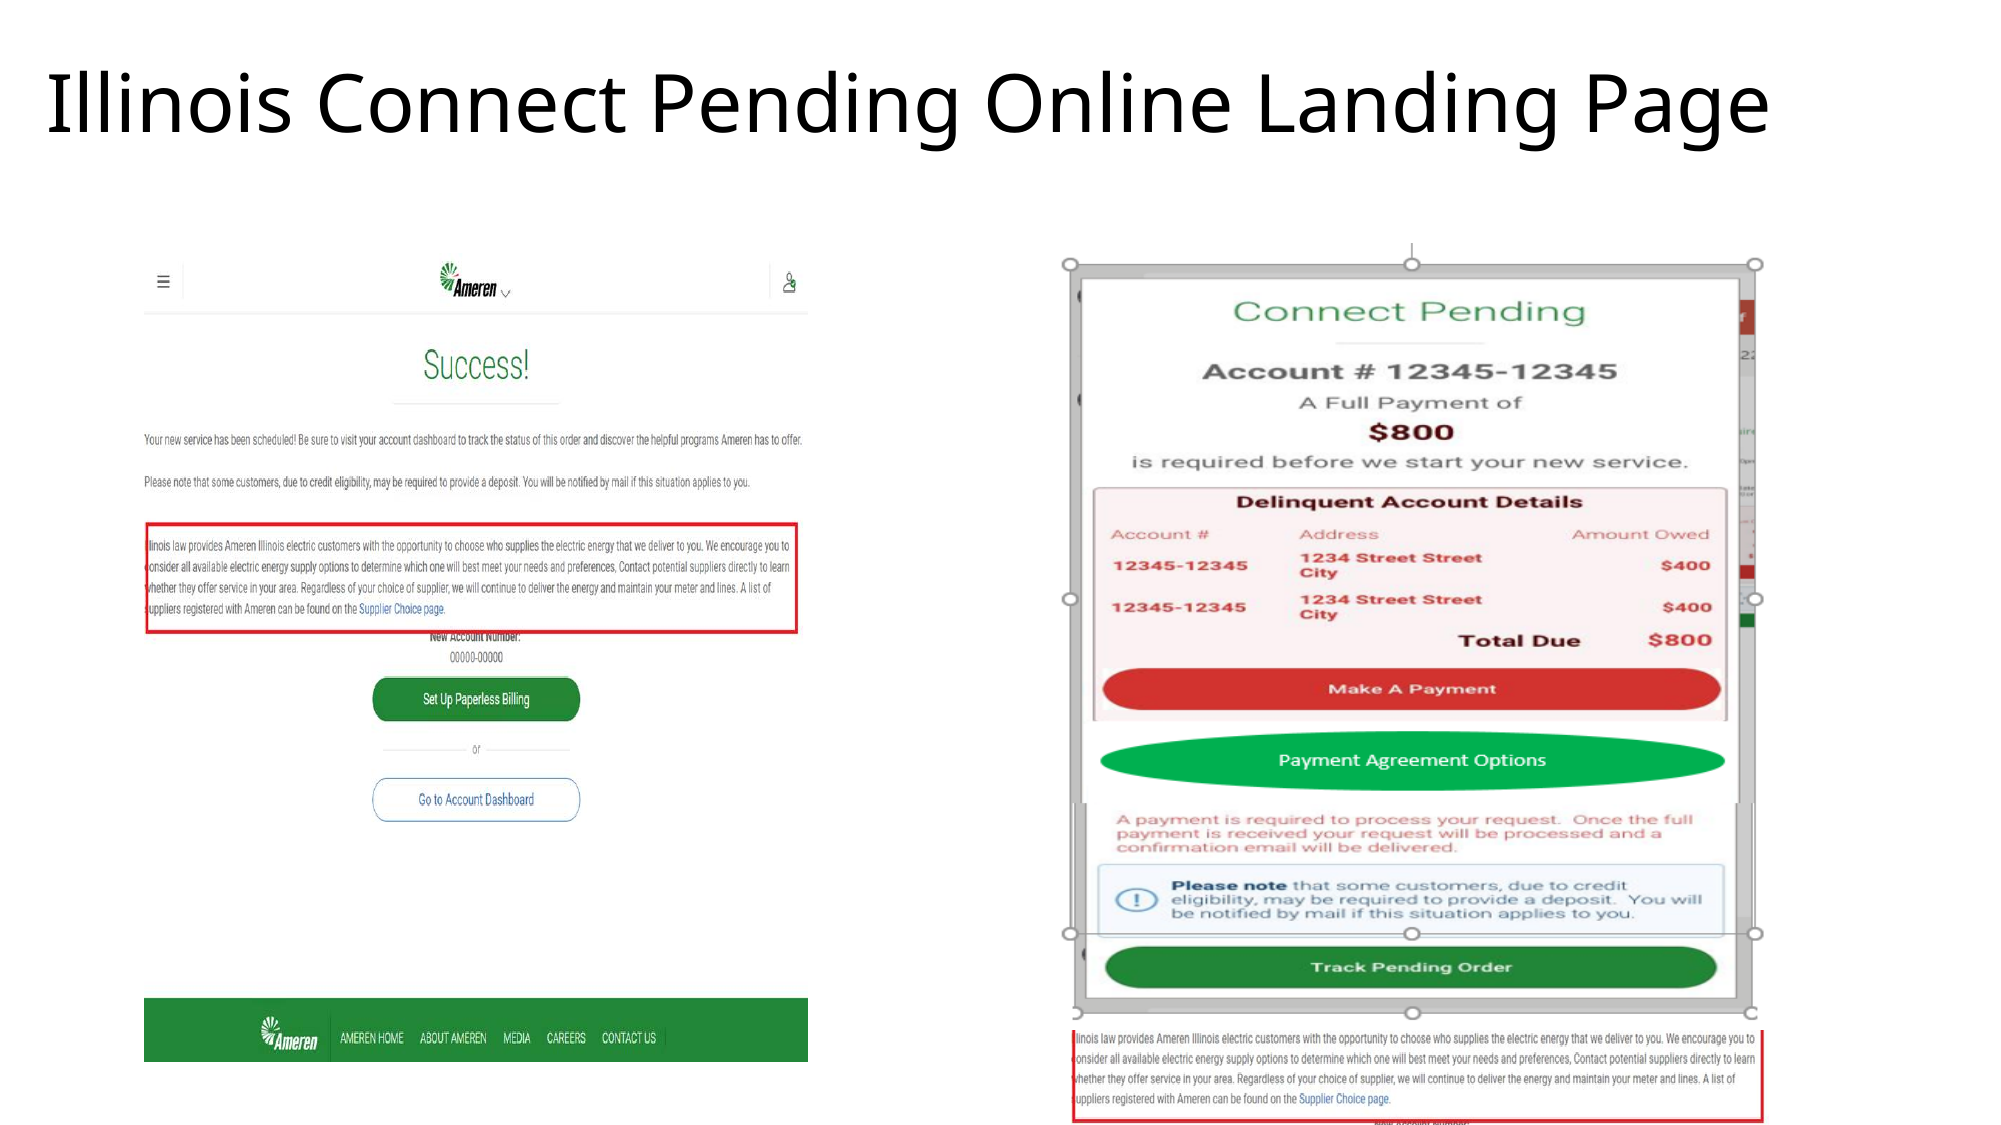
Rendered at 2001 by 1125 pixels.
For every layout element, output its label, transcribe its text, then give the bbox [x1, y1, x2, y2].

title Illinois Connect Pending Online Landing Page [31, 20, 2000, 192]
picture [1059, 243, 1770, 1125]
picture [144, 253, 808, 1062]
